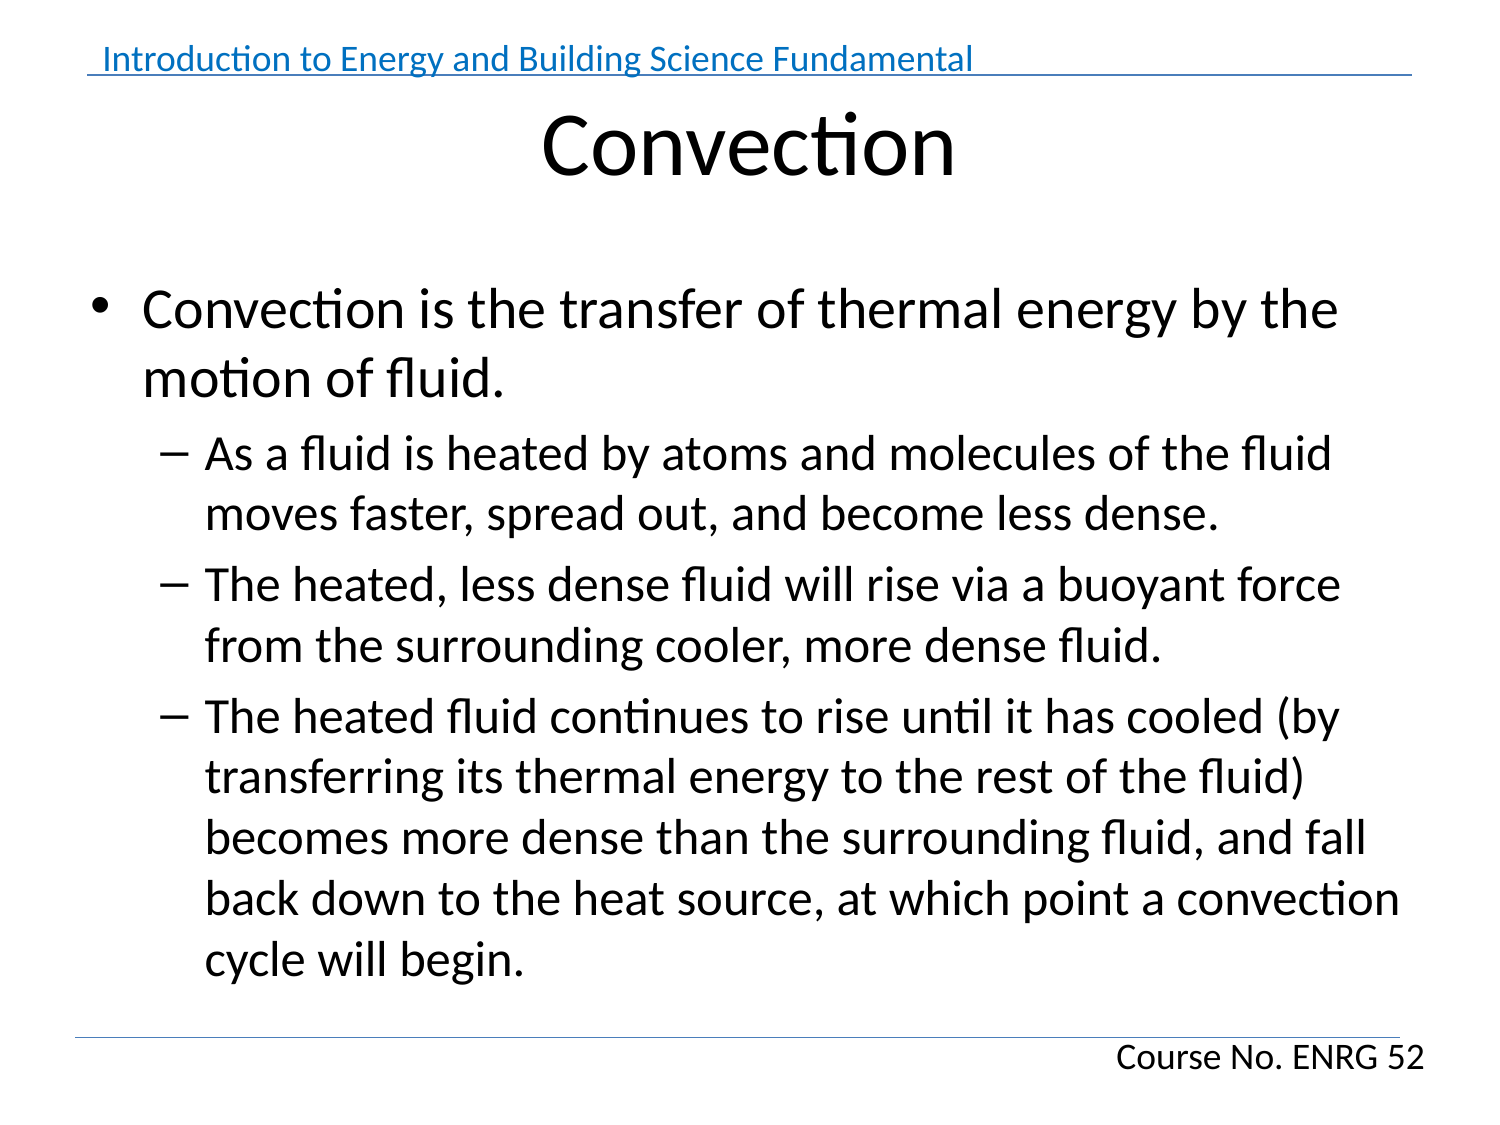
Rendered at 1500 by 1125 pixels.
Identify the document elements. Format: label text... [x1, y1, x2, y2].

list Convection is the transfer of thermal energy by the motion of fluid. As a fluid is heated by atoms and molecules of the fluid moves faster, spread out, and become less dense. The heated, less dense fluid will rise via a buoyant force from the surrounding cooler, more dense fluid. The heated fluid continues to rise until it has cooled (by transferring its thermal energy to the rest of the fluid) becomes more dense than the surrounding fluid, and fall back down to the heat source, at which point a convection cycle will begin. [75, 262, 1425, 1005]
title Convection [75, 45, 1425, 233]
